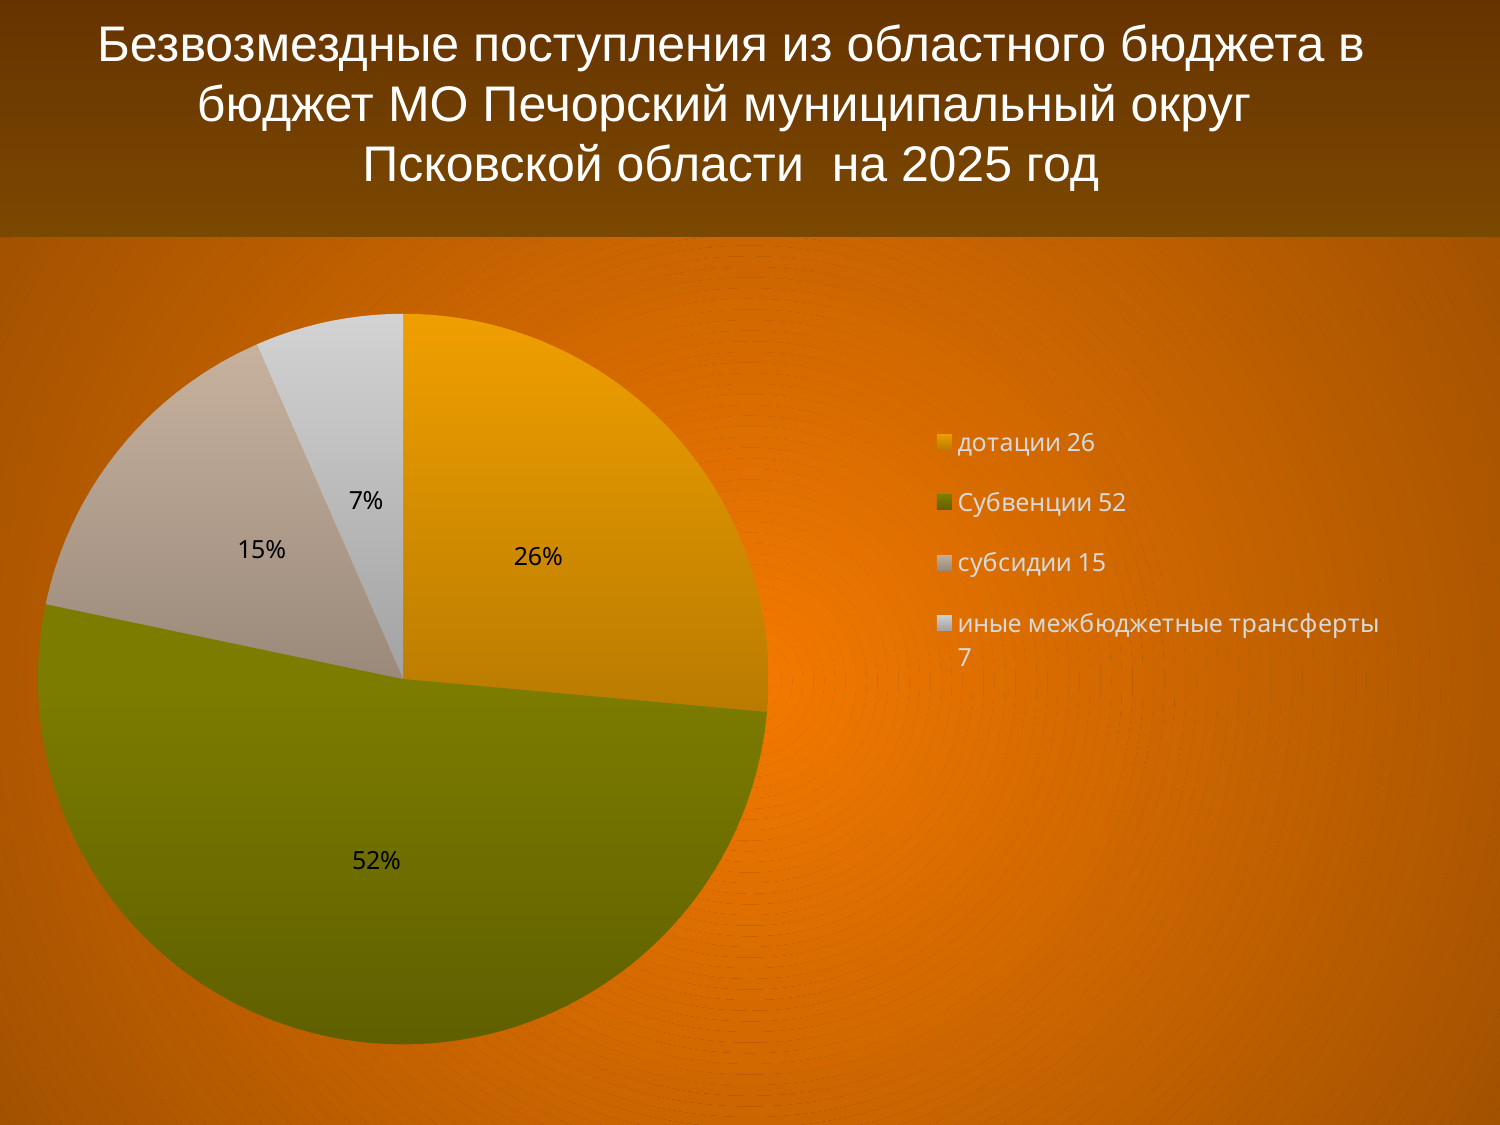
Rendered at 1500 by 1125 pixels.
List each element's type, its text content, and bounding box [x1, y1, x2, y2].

chart [0, 237, 1500, 1125]
title Безвозмездные поступления из областного бюджета в бюджет МО Печорский муниципальный округ Псковской области на 2025 год [24, 37, 1438, 226]
